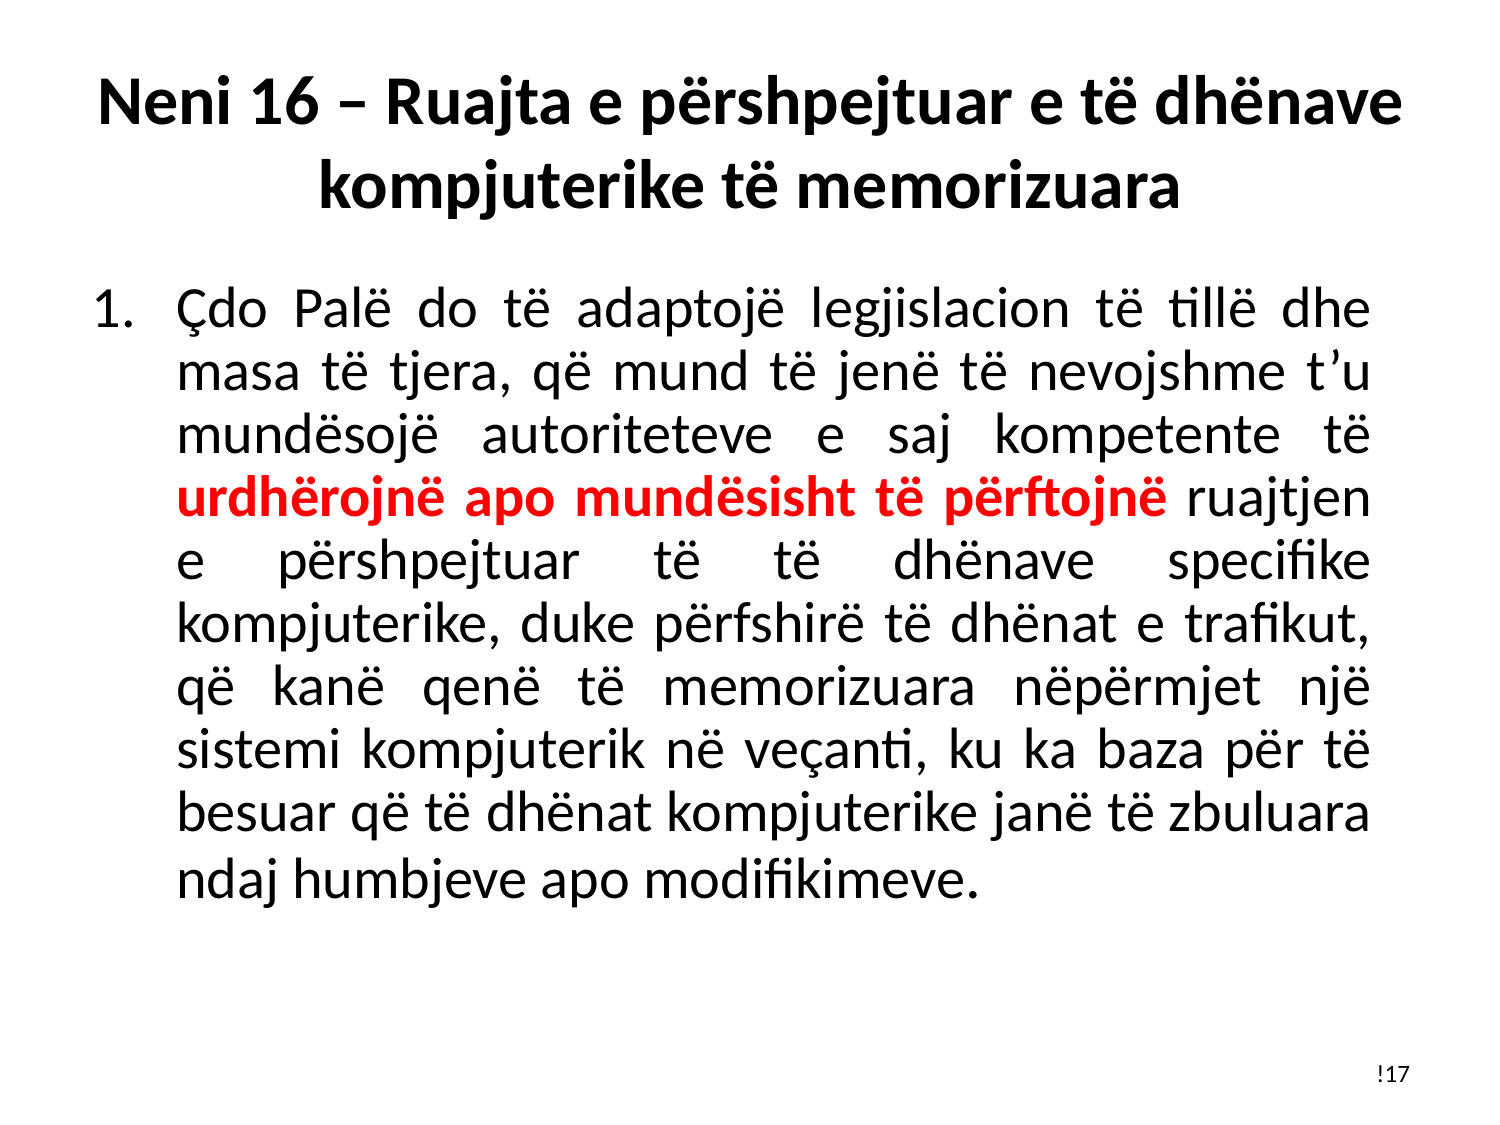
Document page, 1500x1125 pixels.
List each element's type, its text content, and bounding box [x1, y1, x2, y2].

title Neni 16 – Ruajta e përshpejtuar e të dhënave kompjuterike të memorizuara [76, 44, 1426, 232]
list Çdo Palë do të adaptojë legjislacion të tillë dhe masa të tjera, që mund të jenë të nevojshme t’u mundësojë autoriteteve e saj kompetente të urdhërojnë apo mundësisht të përftojnë ruajtjen e përshpejtuar të të dhënave specifike kompjuterike, duke përfshirë të dhënat e trafikut, që kanë qenë të memorizuara nëpërmjet një sistemi kompjuterik në veçanti, ku ka baza për të besuar që të dhënat kompjuterike janë të zbuluara ndaj humbjeve apo modifikimeve. [76, 269, 1388, 1002]
slide_number !17 [1074, 1042, 1425, 1103]
